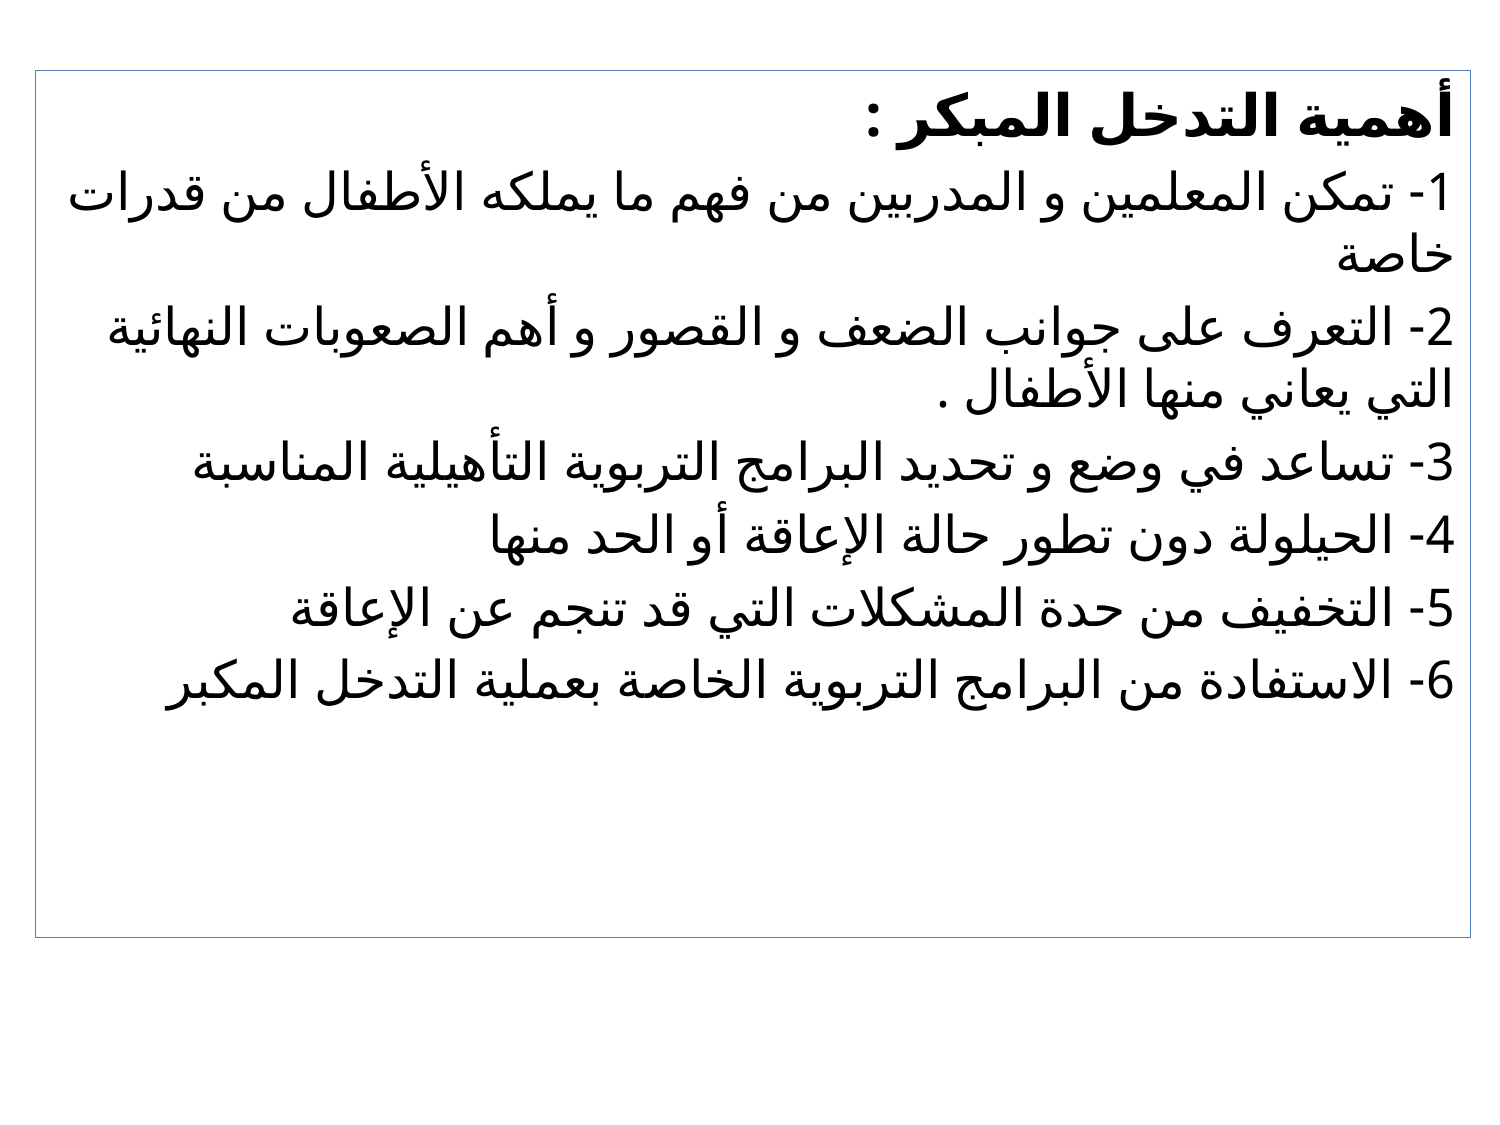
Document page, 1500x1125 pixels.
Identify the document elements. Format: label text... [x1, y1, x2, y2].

list أهمية التدخل المبكر : 1- تمكن المعلمين و المدربين من فهم ما يملكه الأطفال من قدرات خاصة 2- التعرف على جوانب الضعف و القصور و أهم الصعوبات النهائية التي يعاني منها الأطفال . 3- تساعد في وضع و تحديد البرامج التربوية التأهيلية المناسبة 4- الحيلولة دون تطور حالة الإعاقة أو الحد منها 5- التخفيف من حدة المشكلات التي قد تنجم عن الإعاقة 6- الاستفادة من البرامج التربوية الخاصة بعملية التدخل المكبر [35, 70, 1471, 938]
